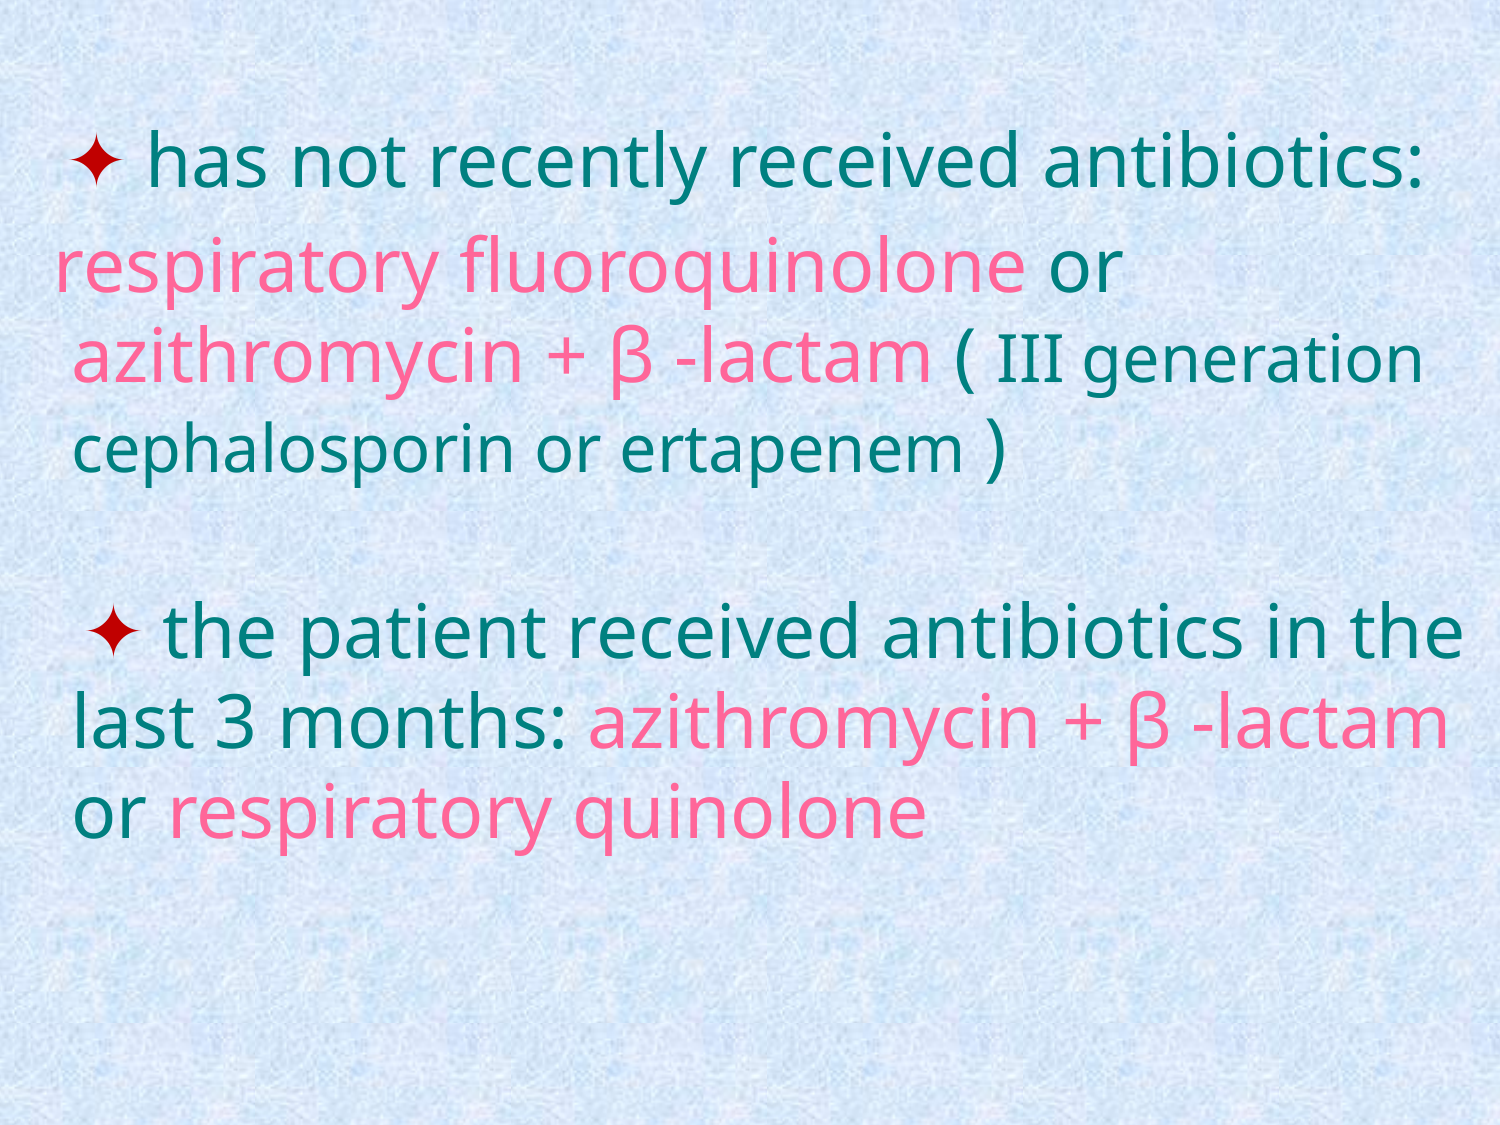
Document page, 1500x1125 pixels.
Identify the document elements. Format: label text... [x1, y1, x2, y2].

text_box ✦ has not recently received antibiotics: respiratory fluoroquinolone or azithromycin + β -lactam ( III generation cephalosporin or ertapenem ) ✦ the patient received antibiotics in the last 3 months: azithromycin + β -lactam or respiratory quinolone [0, 0, 1500, 1125]
